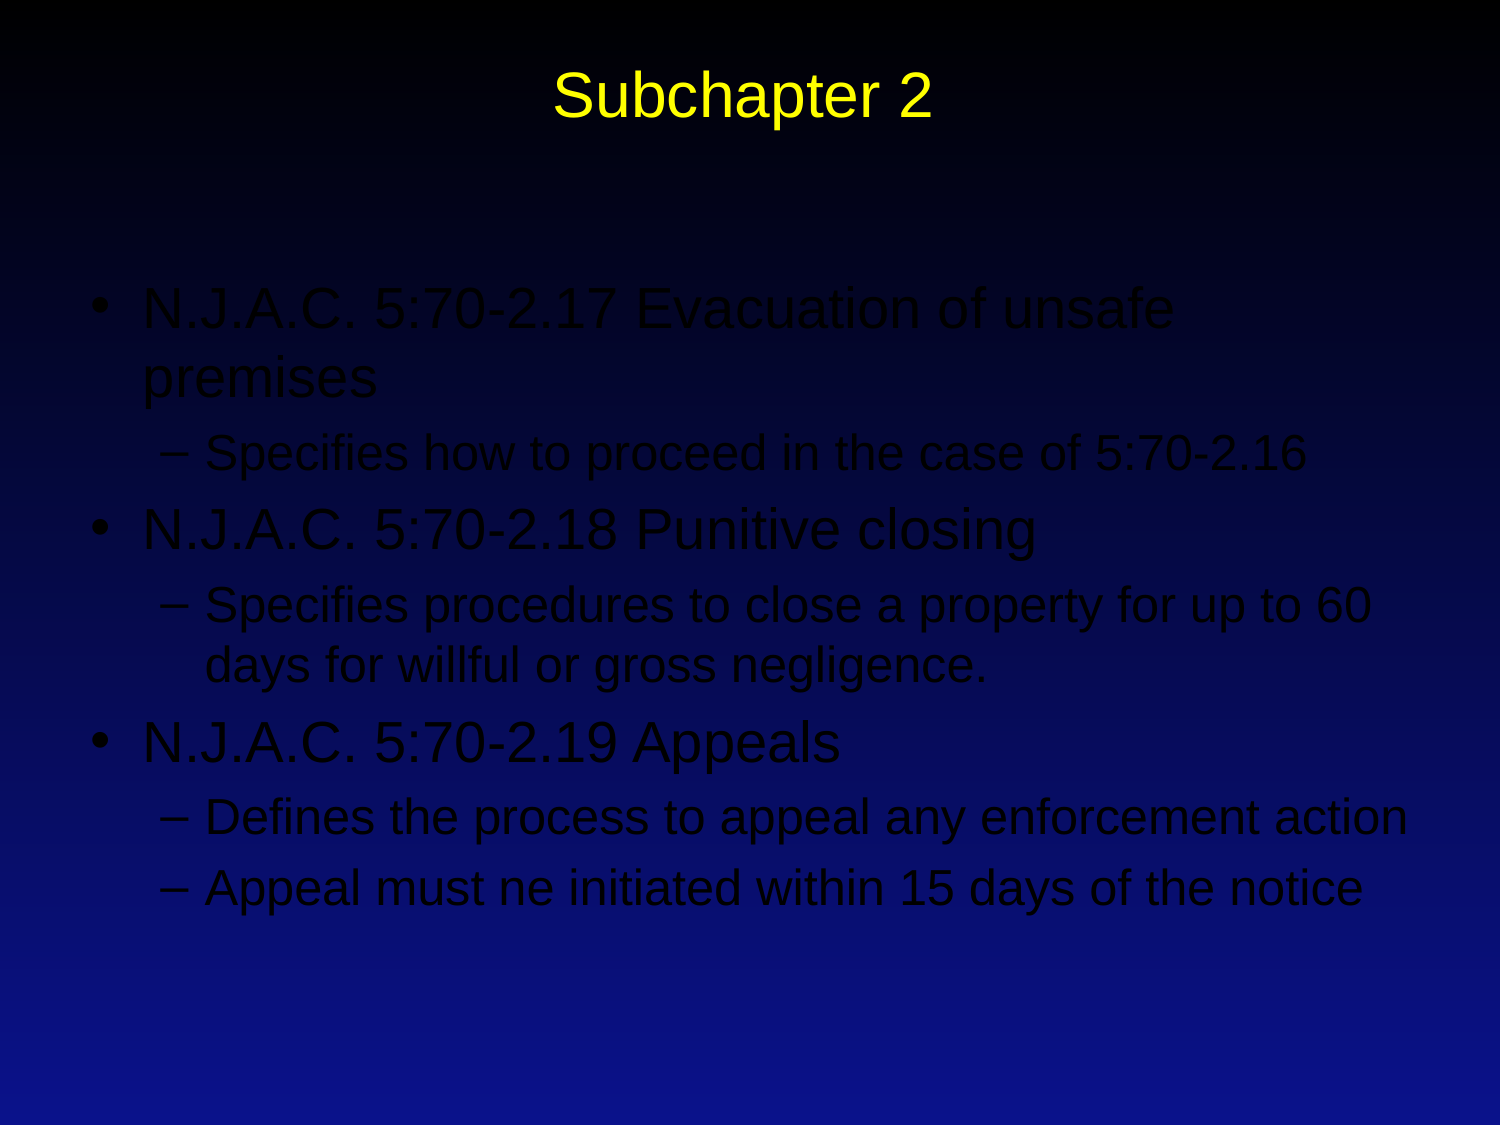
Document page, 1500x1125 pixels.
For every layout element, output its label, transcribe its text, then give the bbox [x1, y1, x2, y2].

list N.J.A.C. 5:70-2.17 Evacuation of unsafe premises Specifies how to proceed in the case of 5:70-2.16 N.J.A.C. 5:70-2.18 Punitive closing Specifies procedures to close a property for up to 60 days for willful or gross negligence. N.J.A.C. 5:70-2.19 Appeals Defines the process to appeal any enforcement action Appeal must ne initiated within 15 days of the notice [75, 262, 1425, 1005]
title Subchapter 2 [125, 45, 1363, 138]
